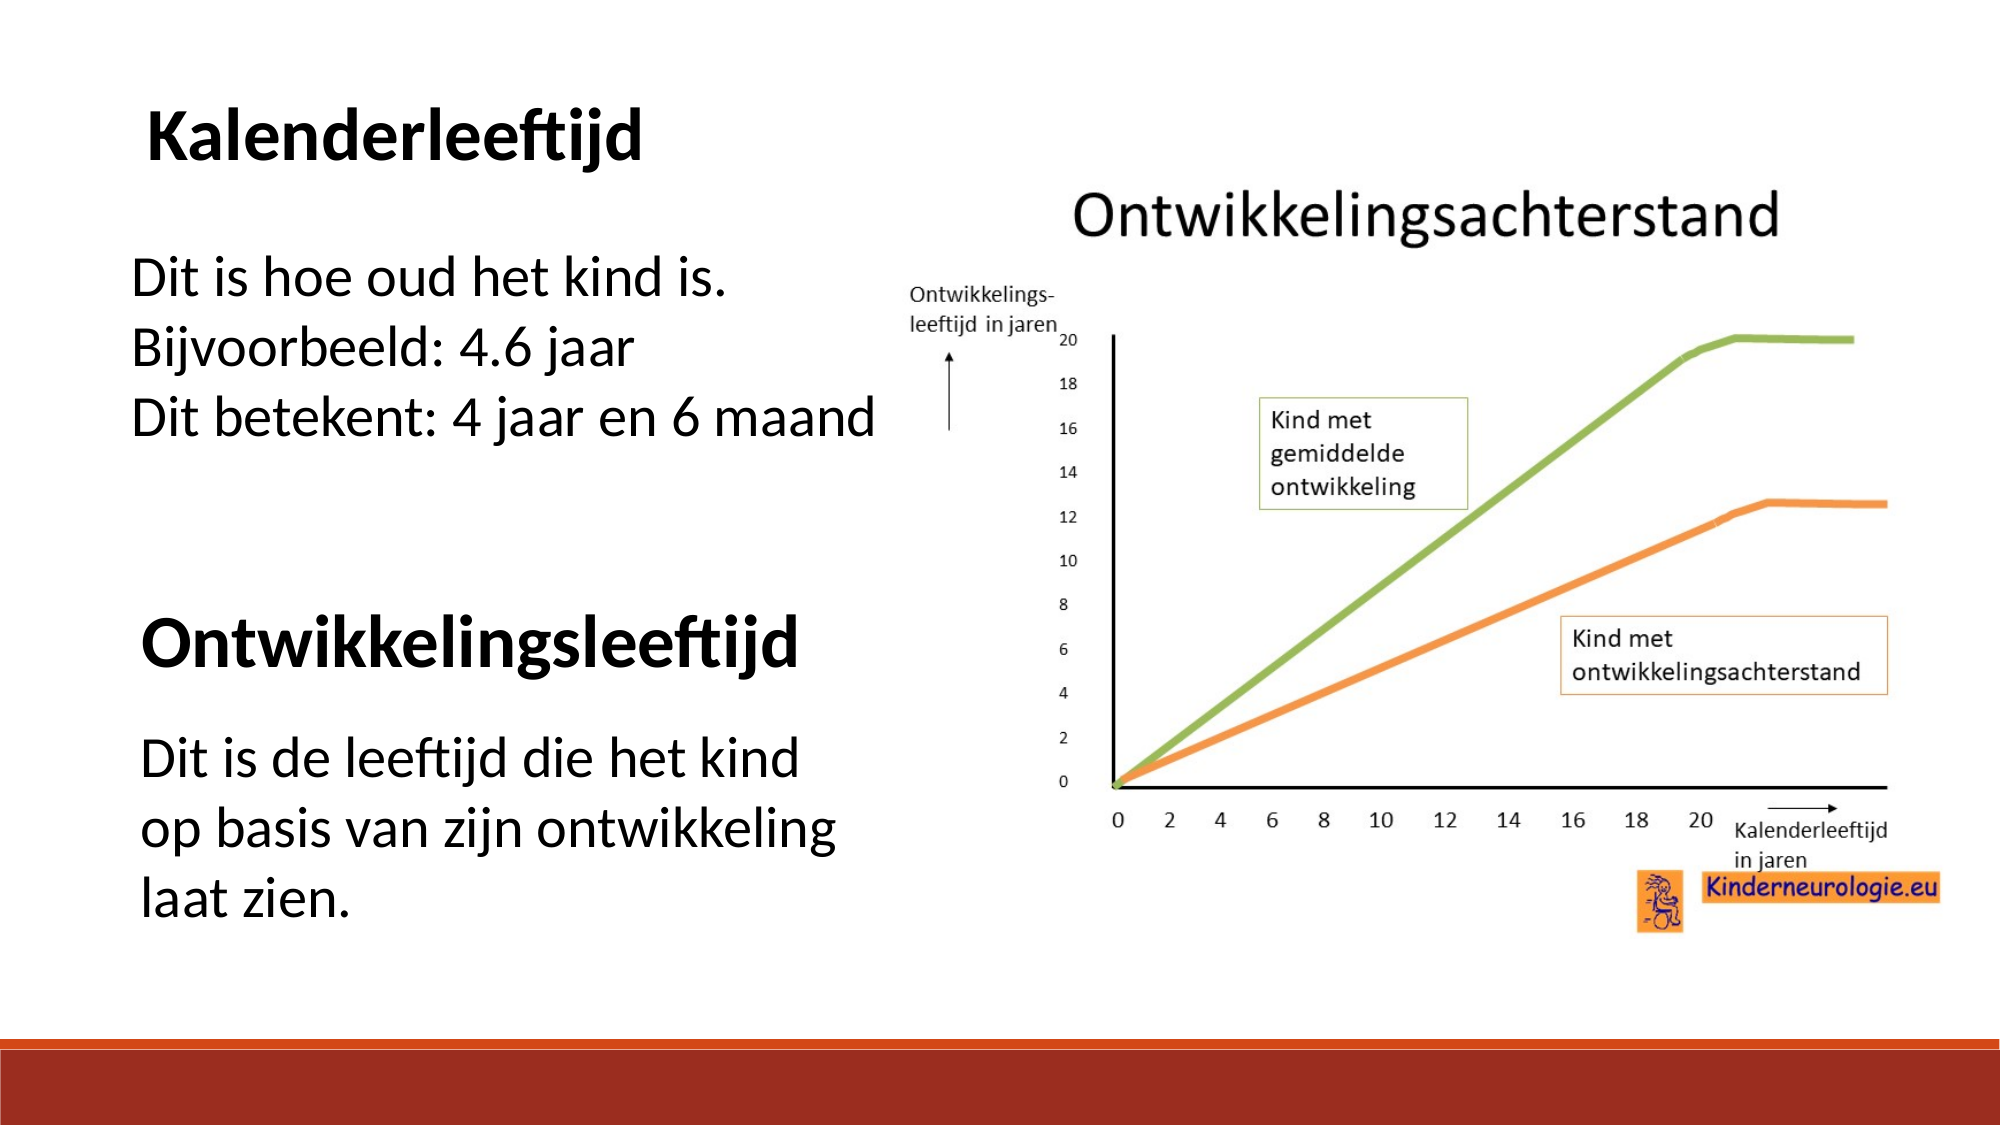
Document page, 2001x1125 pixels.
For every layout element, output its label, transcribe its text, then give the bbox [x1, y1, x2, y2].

picture [874, 110, 1979, 940]
text_box Dit is de leeftijd die het kind op basis van zijn ontwikkeling laat zien. [126, 711, 866, 937]
text_box Kalenderleeftijd [112, 78, 681, 184]
text_box Ontwikkelingsleeftijd [126, 585, 817, 690]
text_box Dit is hoe oud het kind is. Bijvoorbeeld: 4.6 jaar Dit betekent: 4 jaar en 6 maanden [117, 230, 871, 456]
